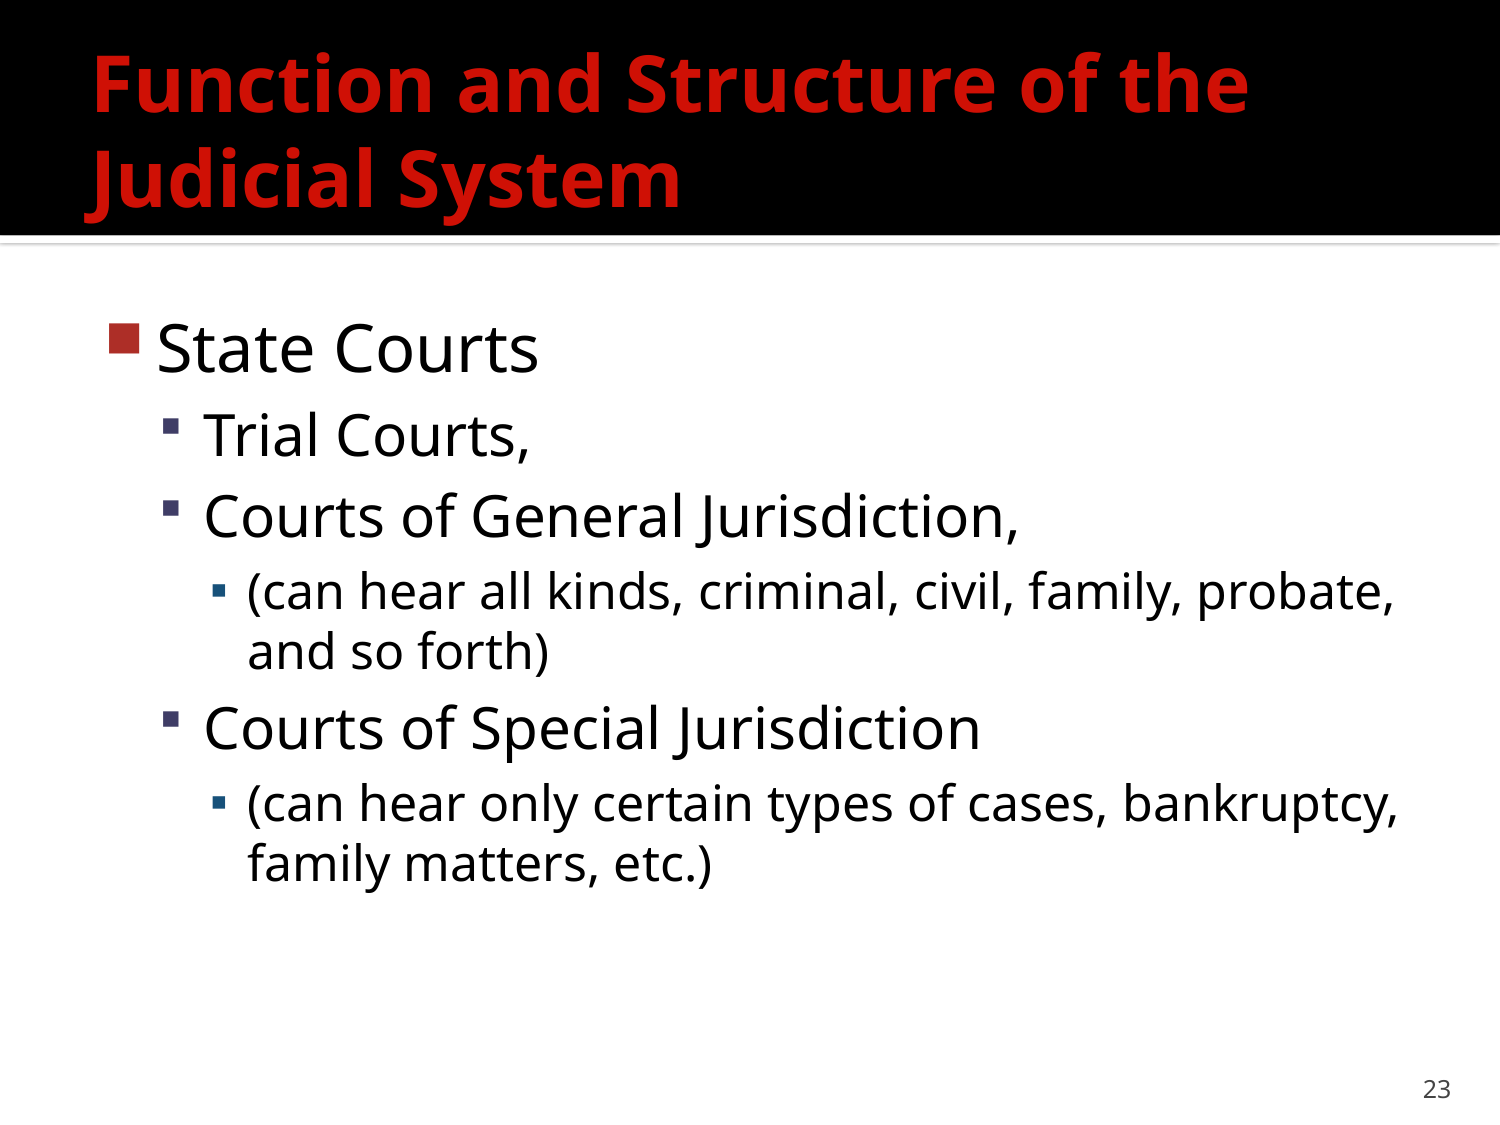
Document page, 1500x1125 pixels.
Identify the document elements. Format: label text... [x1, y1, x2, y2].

slide_number 23 [1345, 1062, 1467, 1108]
title Function and Structure of the Judicial System [75, 25, 1425, 231]
list State Courts Trial Courts, Courts of General Jurisdiction, (can hear all kinds, criminal, civil, family, probate, and so forth) Courts of Special Jurisdiction (can hear only certain types of cases, bankruptcy, family matters, etc.) [75, 291, 1425, 1050]
